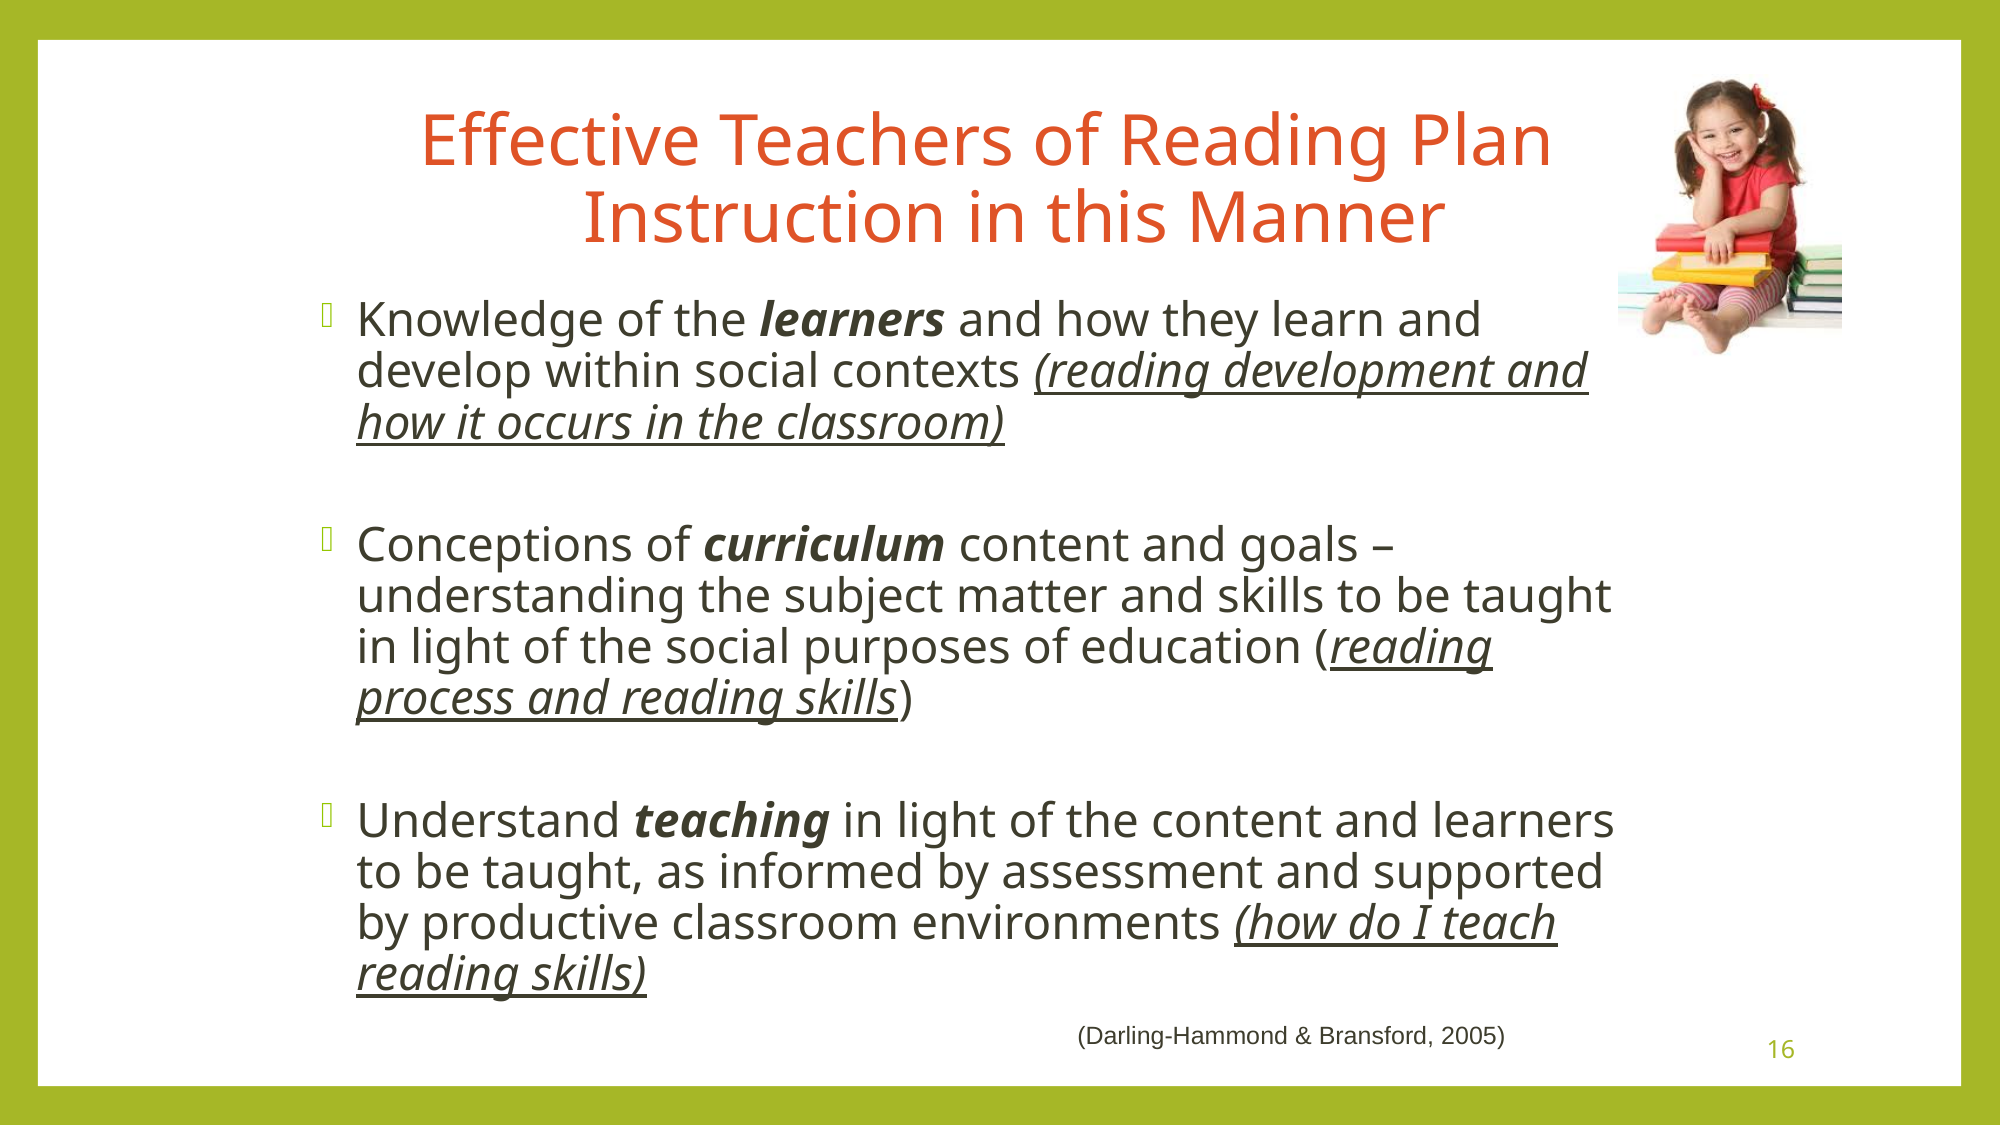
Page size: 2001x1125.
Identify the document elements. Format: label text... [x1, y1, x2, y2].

text_box (Darling-Hammond & Bransford, 2005) [1062, 1012, 1663, 1058]
slide_number 16 [1530, 1020, 1811, 1081]
title Effective Teachers of Reading Plan Instruction in this Manner [399, 87, 1575, 275]
list Knowledge of the learners and how they learn and develop within social contexts (reading development and how it occurs in the classroom) Conceptions of curriculum content and goals – understanding the subject matter and skills to be taught in light of the social purposes of education (reading process and reading skills) Understand teaching in light of the content and learners to be taught, as informed by assessment and supported by productive classroom environments (how do I teach reading skills) [312, 287, 1663, 1013]
picture [1618, 74, 1842, 363]
